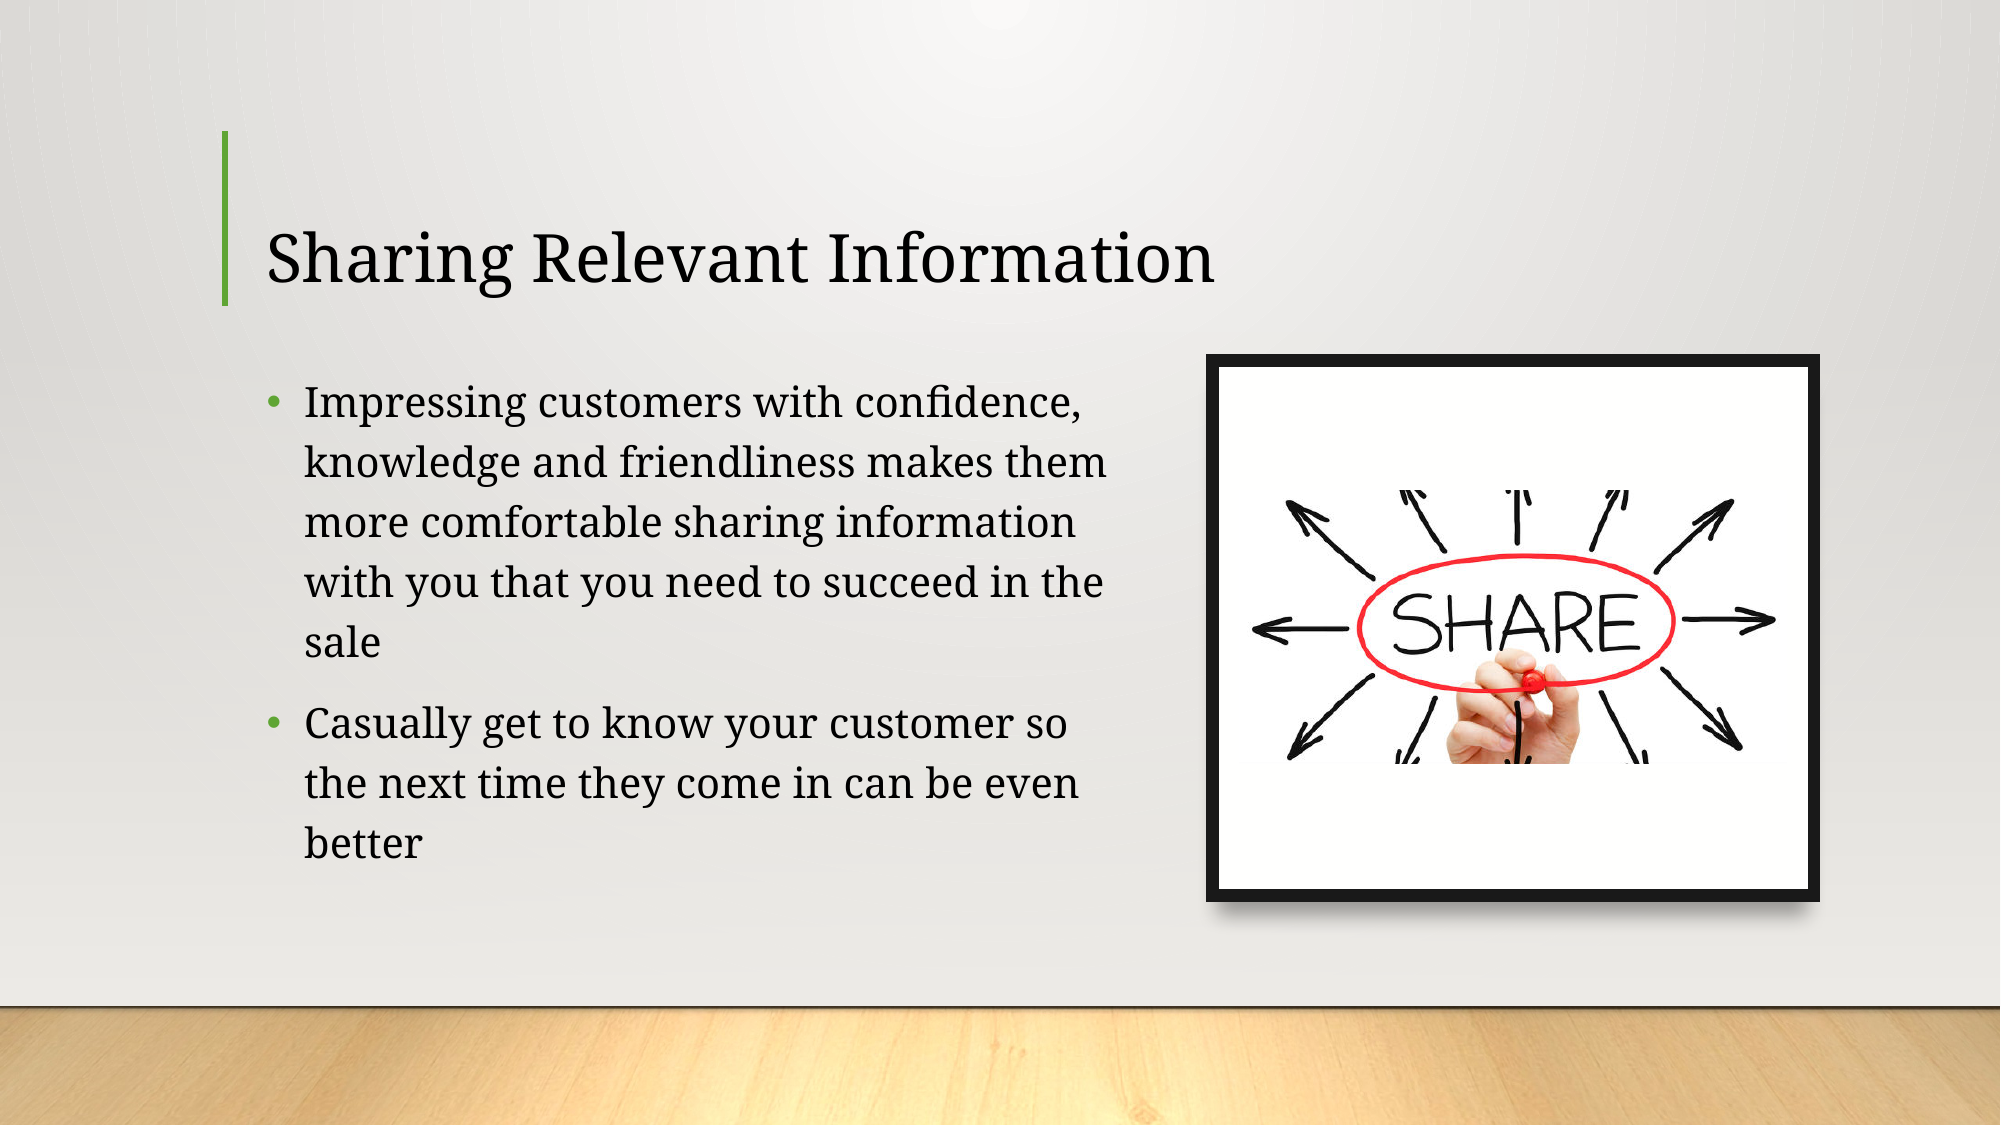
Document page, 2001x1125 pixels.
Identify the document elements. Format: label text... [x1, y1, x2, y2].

list Impressing customers with confidence, knowledge and friendliness makes them more comfortable sharing information with you that you need to succeed in the sale Casually get to know your customer so the next time they come in can be even better [251, 358, 1130, 897]
picture [0, 1006, 2000, 1125]
picture [1238, 490, 1787, 765]
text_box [1212, 358, 1815, 897]
title Sharing Relevant Information [251, 131, 1814, 305]
